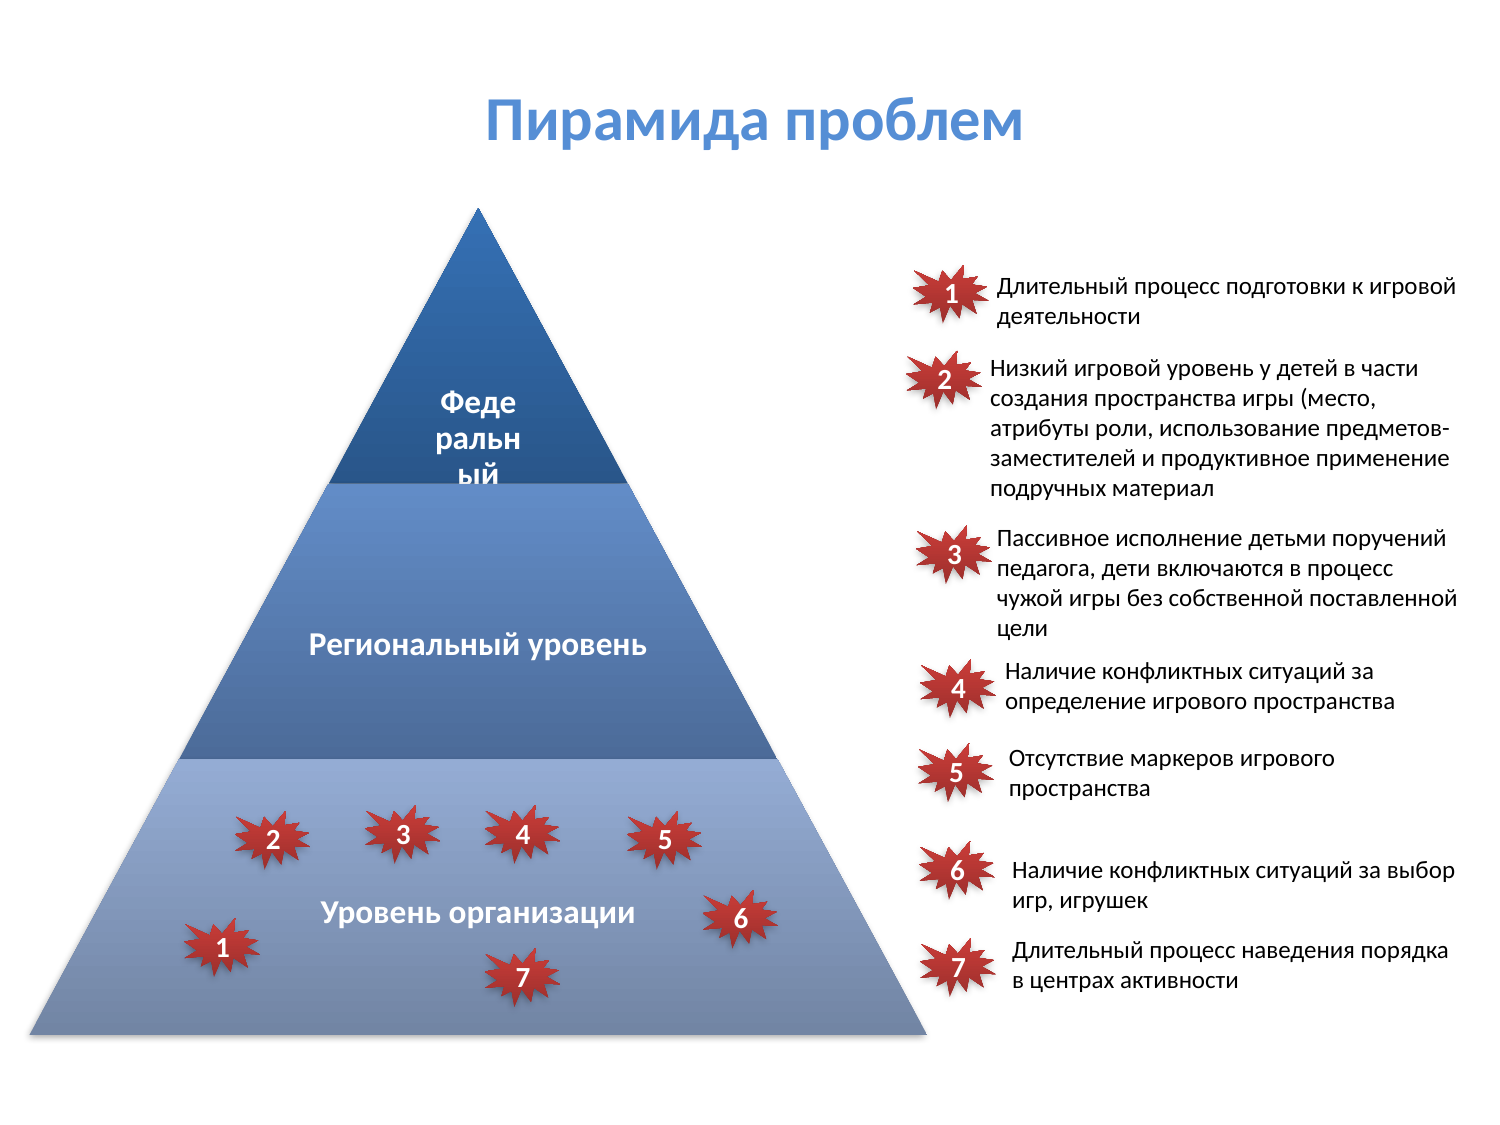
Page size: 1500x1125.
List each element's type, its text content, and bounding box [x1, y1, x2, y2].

text_box 1 [932, 264, 982, 324]
text_box 7 [932, 937, 996, 997]
text_box Наличие конфликтных ситуаций за выбор игр, игрушек [997, 846, 1482, 922]
text_box 2 [932, 350, 975, 410]
text_box 6 [932, 840, 995, 900]
text_box 4 [932, 659, 990, 719]
text_box Пирамида проблем [49, 70, 1462, 161]
text_box Длительный процесс подготовки к игровой деятельности [982, 262, 1486, 338]
text_box Низкий игровой уровень у детей в части создания пространства игры (место, атрибуты роли, использование предметов-заместителей и продуктивное применение подручных материал [975, 343, 1475, 509]
text_box Наличие конфликтных ситуаций за определение игрового пространства [990, 646, 1460, 722]
text_box 5 [932, 743, 993, 803]
text_box Длительный процесс наведения порядка в центрах активности [997, 925, 1482, 1001]
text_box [29, 207, 928, 1036]
text_box Пассивное исполнение детьми поручений педагога, дети включаются в процесс чужой игры без собственной поставленной цели [982, 513, 1476, 649]
text_box 3 [932, 525, 982, 585]
text_box Отсутствие маркеров игрового пространства [993, 734, 1464, 810]
